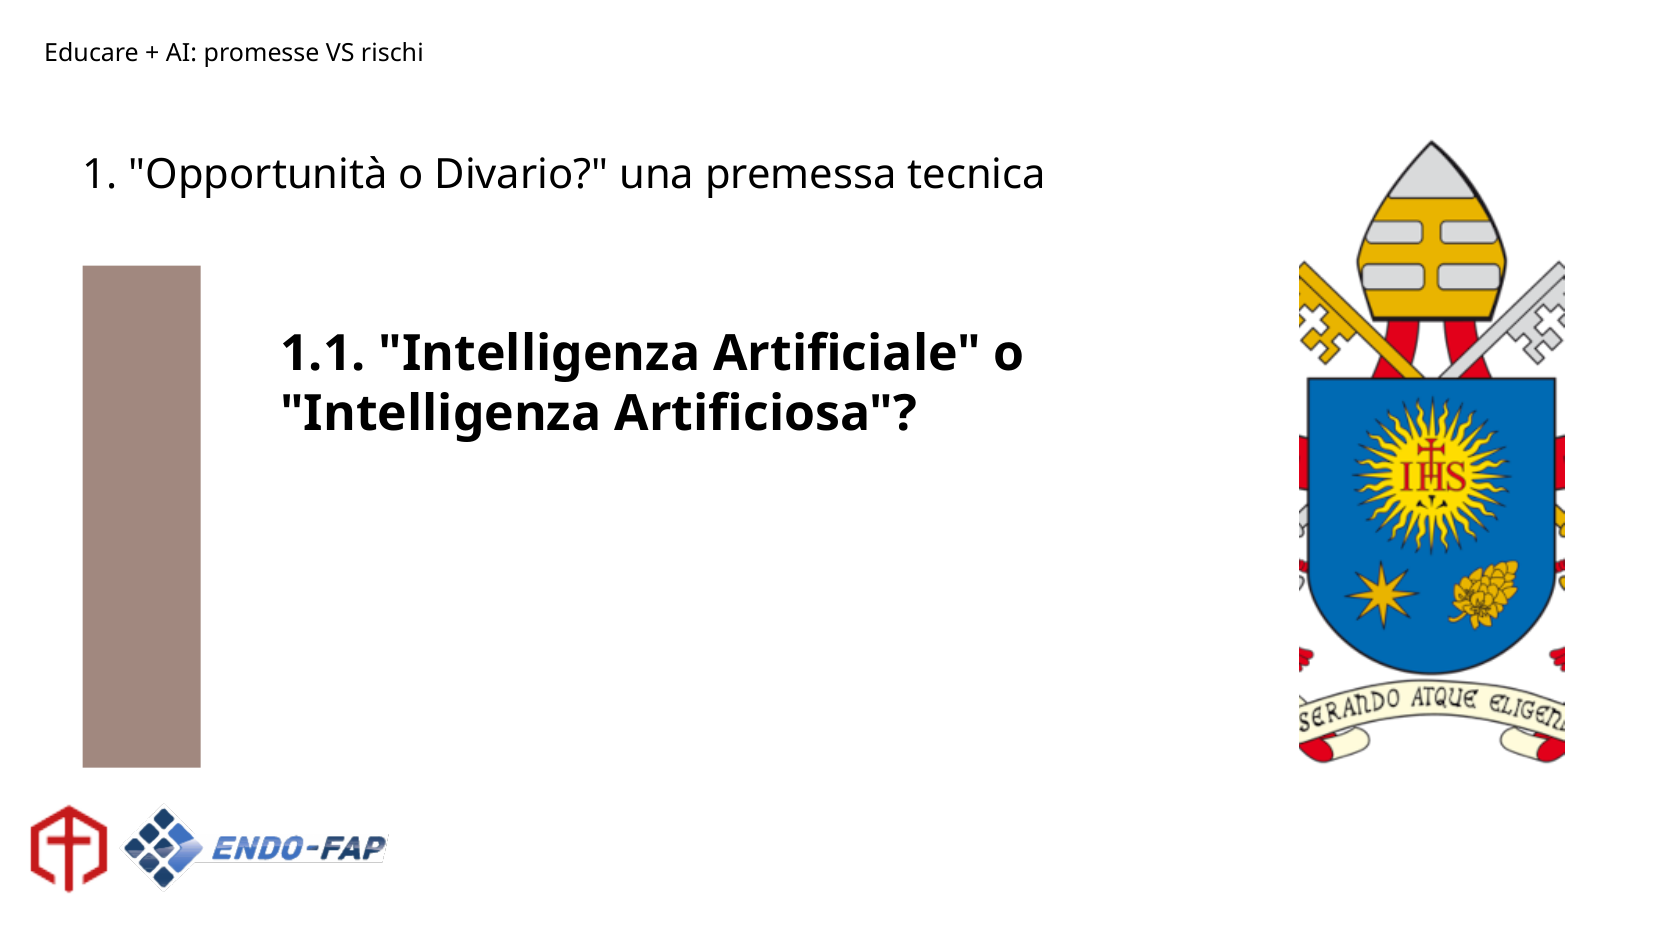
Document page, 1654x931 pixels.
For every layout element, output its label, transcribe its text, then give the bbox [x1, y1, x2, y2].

text_box 1.1. "Intelligenza Artificiale" o "Intelligenza Artificiosa"? [265, 312, 1181, 450]
title 1. "Opportunità o Divario?" una premessa tecnica [82, 135, 1205, 208]
picture [1298, 135, 1566, 768]
picture [118, 803, 393, 892]
picture [29, 803, 110, 896]
